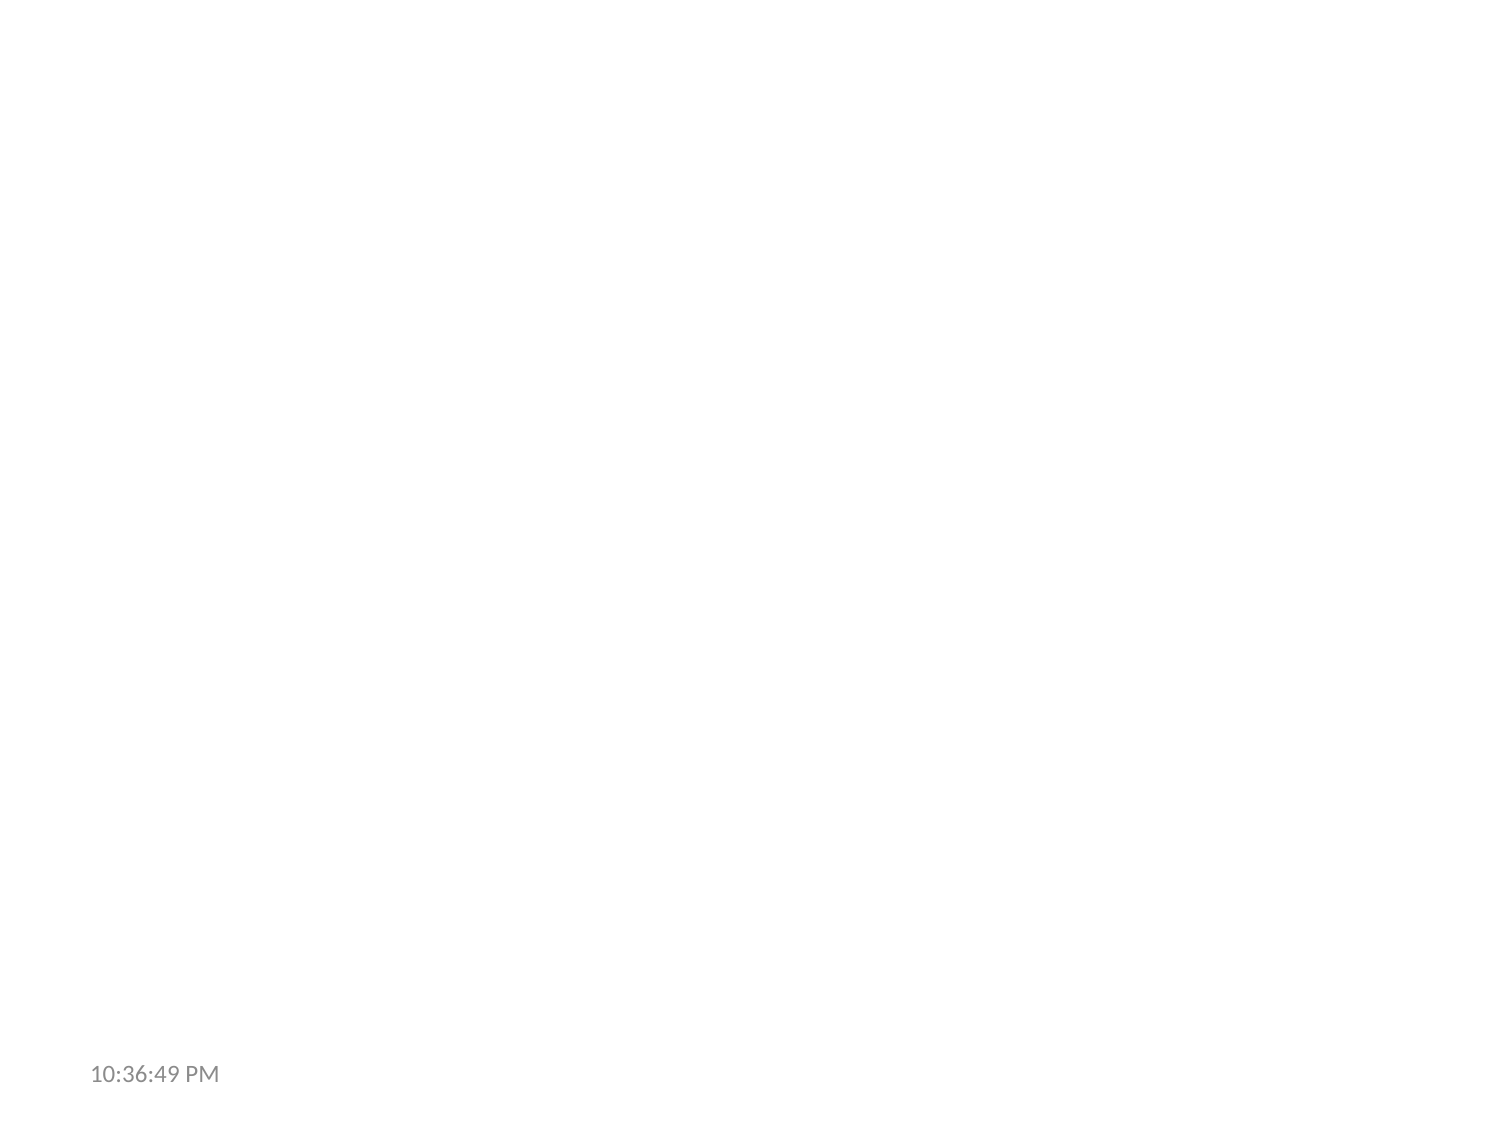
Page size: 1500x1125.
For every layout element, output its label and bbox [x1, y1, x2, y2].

slide_number [75, 1042, 425, 1103]
